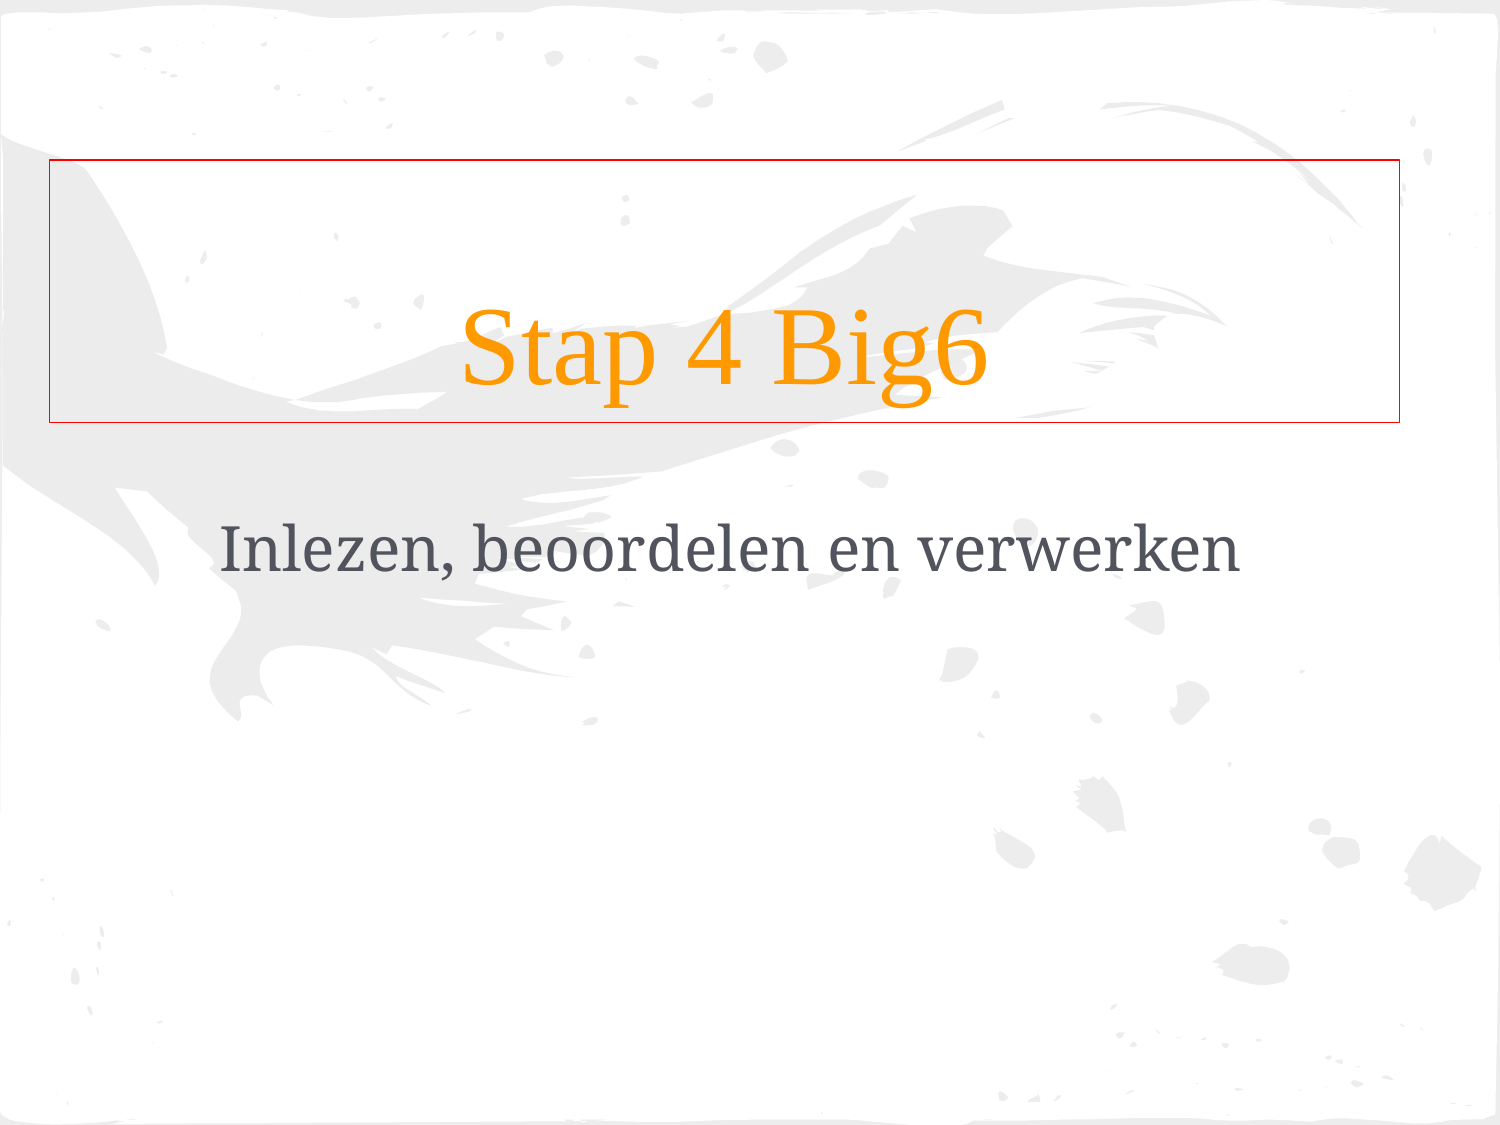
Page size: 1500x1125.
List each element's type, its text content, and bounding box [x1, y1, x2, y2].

title Stap 4 Big6 [49, 160, 1400, 423]
list Inlezen, beoordelen en verwerken [204, 494, 1296, 724]
